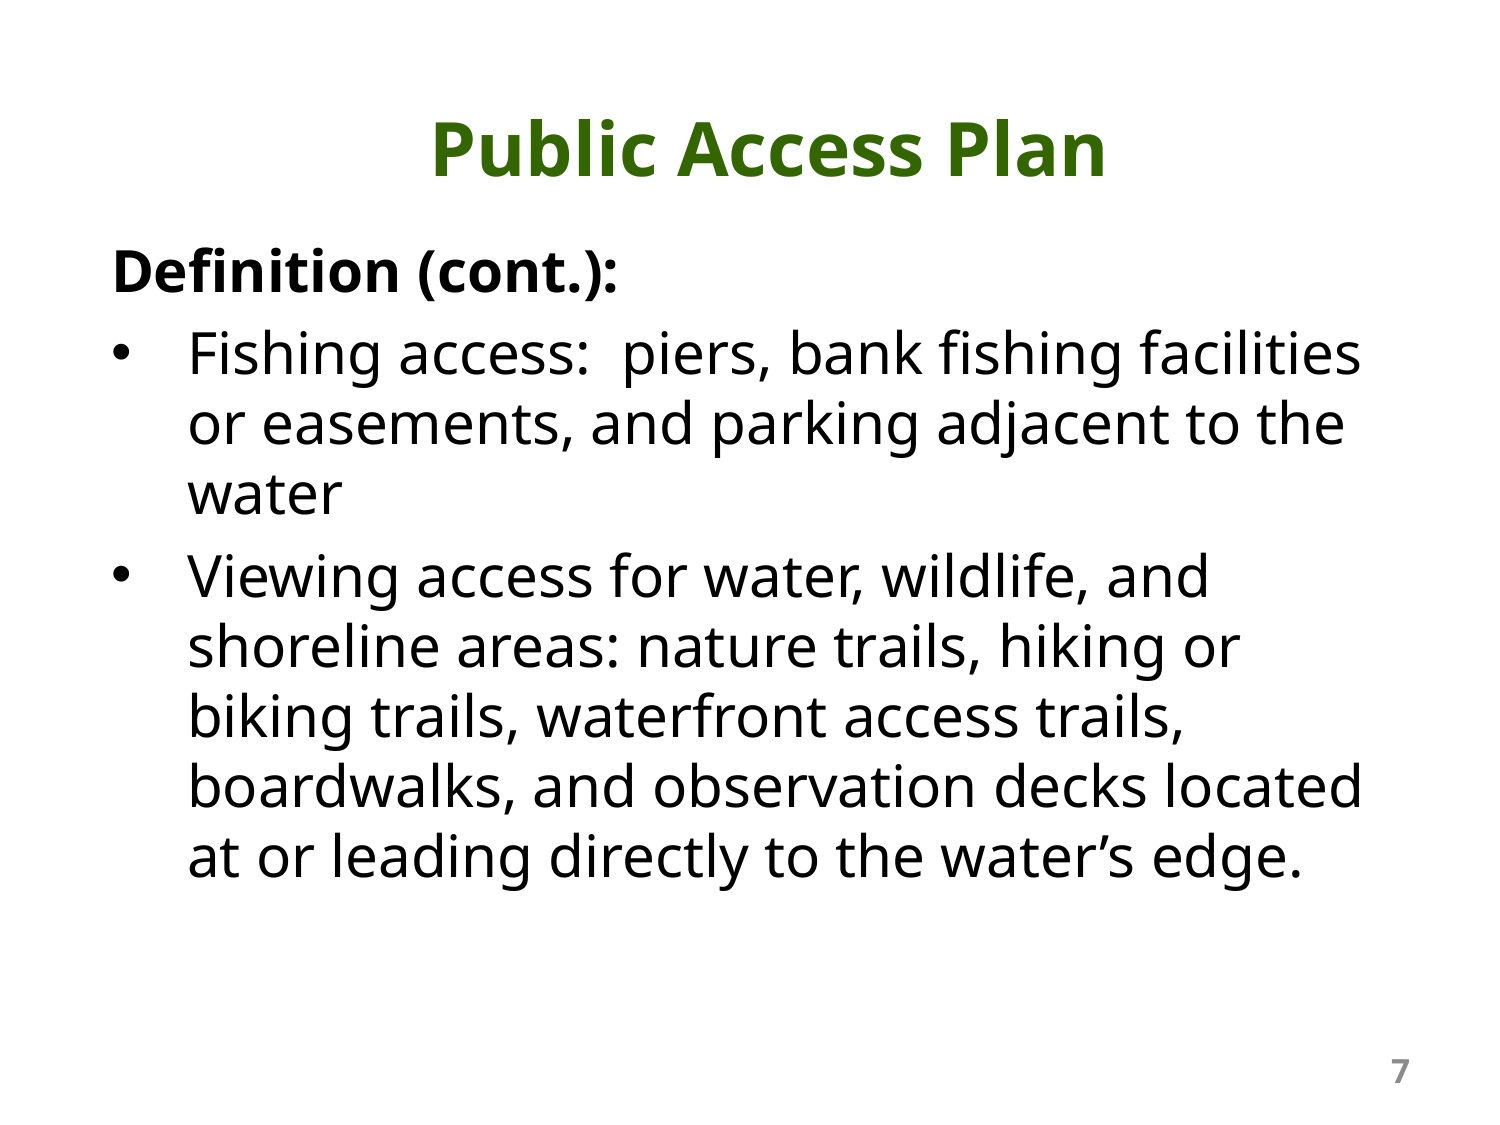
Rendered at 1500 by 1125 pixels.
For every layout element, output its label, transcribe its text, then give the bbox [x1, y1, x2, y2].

text_box Definition (cont.): Fishing access: piers, bank fishing facilities or easements, and parking adjacent to the water Viewing access for water, wildlife, and shoreline areas: nature trails, hiking or biking trails, waterfront access trails, boardwalks, and observation decks located at or leading directly to the water’s edge. [96, 226, 1428, 1125]
text_box Public Access Plan [192, 94, 1347, 200]
